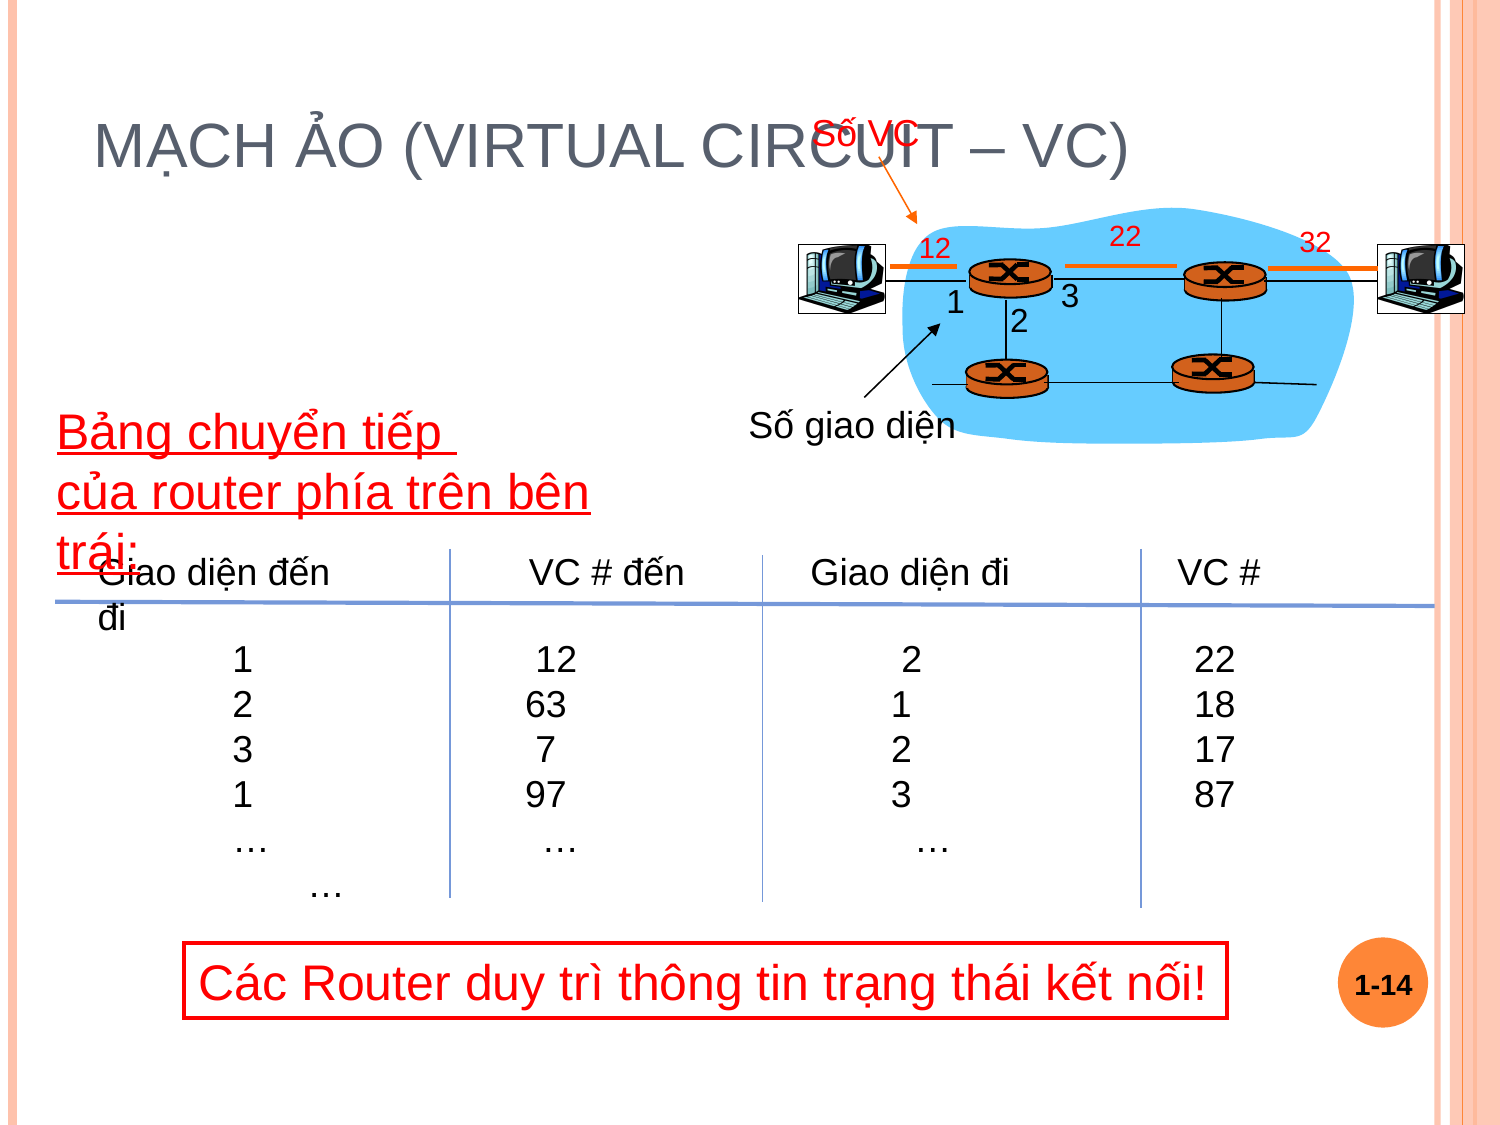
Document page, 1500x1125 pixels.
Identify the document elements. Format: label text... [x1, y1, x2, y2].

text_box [733, 101, 1465, 454]
text_box Bảng chuyển tiếp của router phía trên bên trái: [41, 391, 703, 587]
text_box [54, 540, 1435, 909]
title Mạch ảo (Virtual circuit – VC) [78, 0, 1354, 188]
slide_number 1-‹#› [1333, 940, 1434, 1026]
text_box Các Router duy trì thông tin trạng thái kết nối! [183, 943, 1227, 1019]
